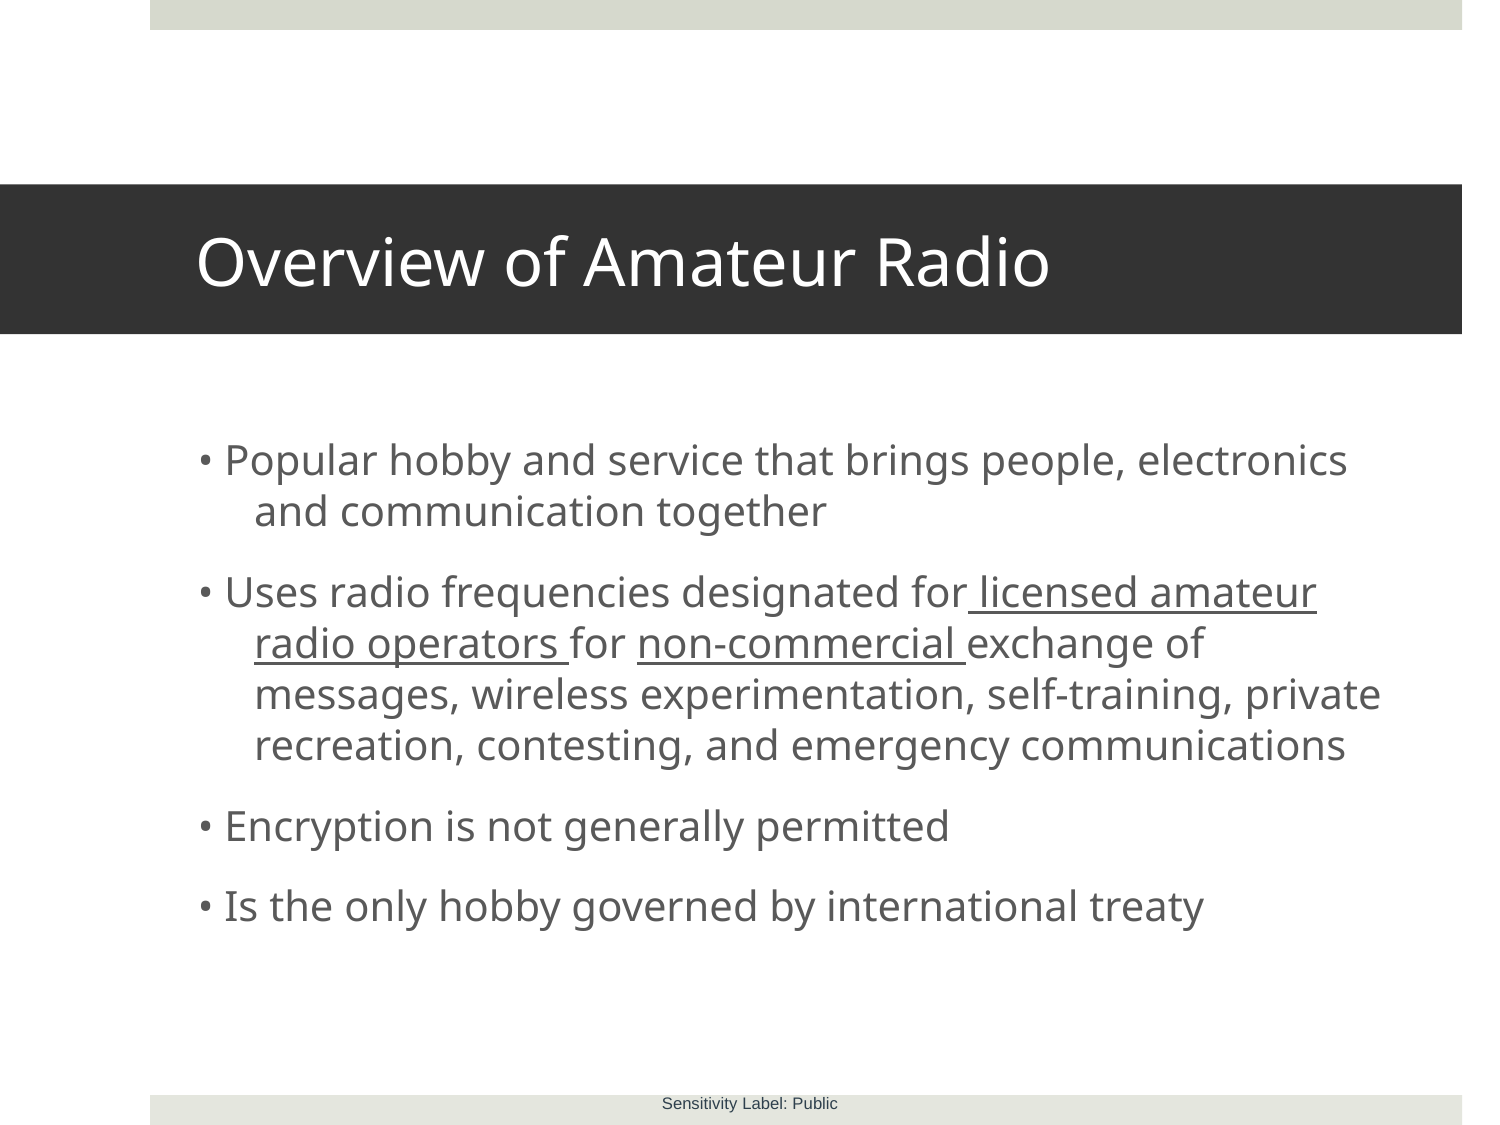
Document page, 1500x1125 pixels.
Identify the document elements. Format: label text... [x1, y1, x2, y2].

title Overview of Amateur Radio [0, 184, 1462, 335]
list • Popular hobby and service that brings people, electronics and communication together • Uses radio frequencies designated for licensed amateur radio operators for non-commercial exchange of messages, wireless experimentation, self-training, private recreation, contesting, and emergency communications • Encryption is not generally permitted • Is the only hobby governed by international treaty [182, 425, 1431, 1028]
